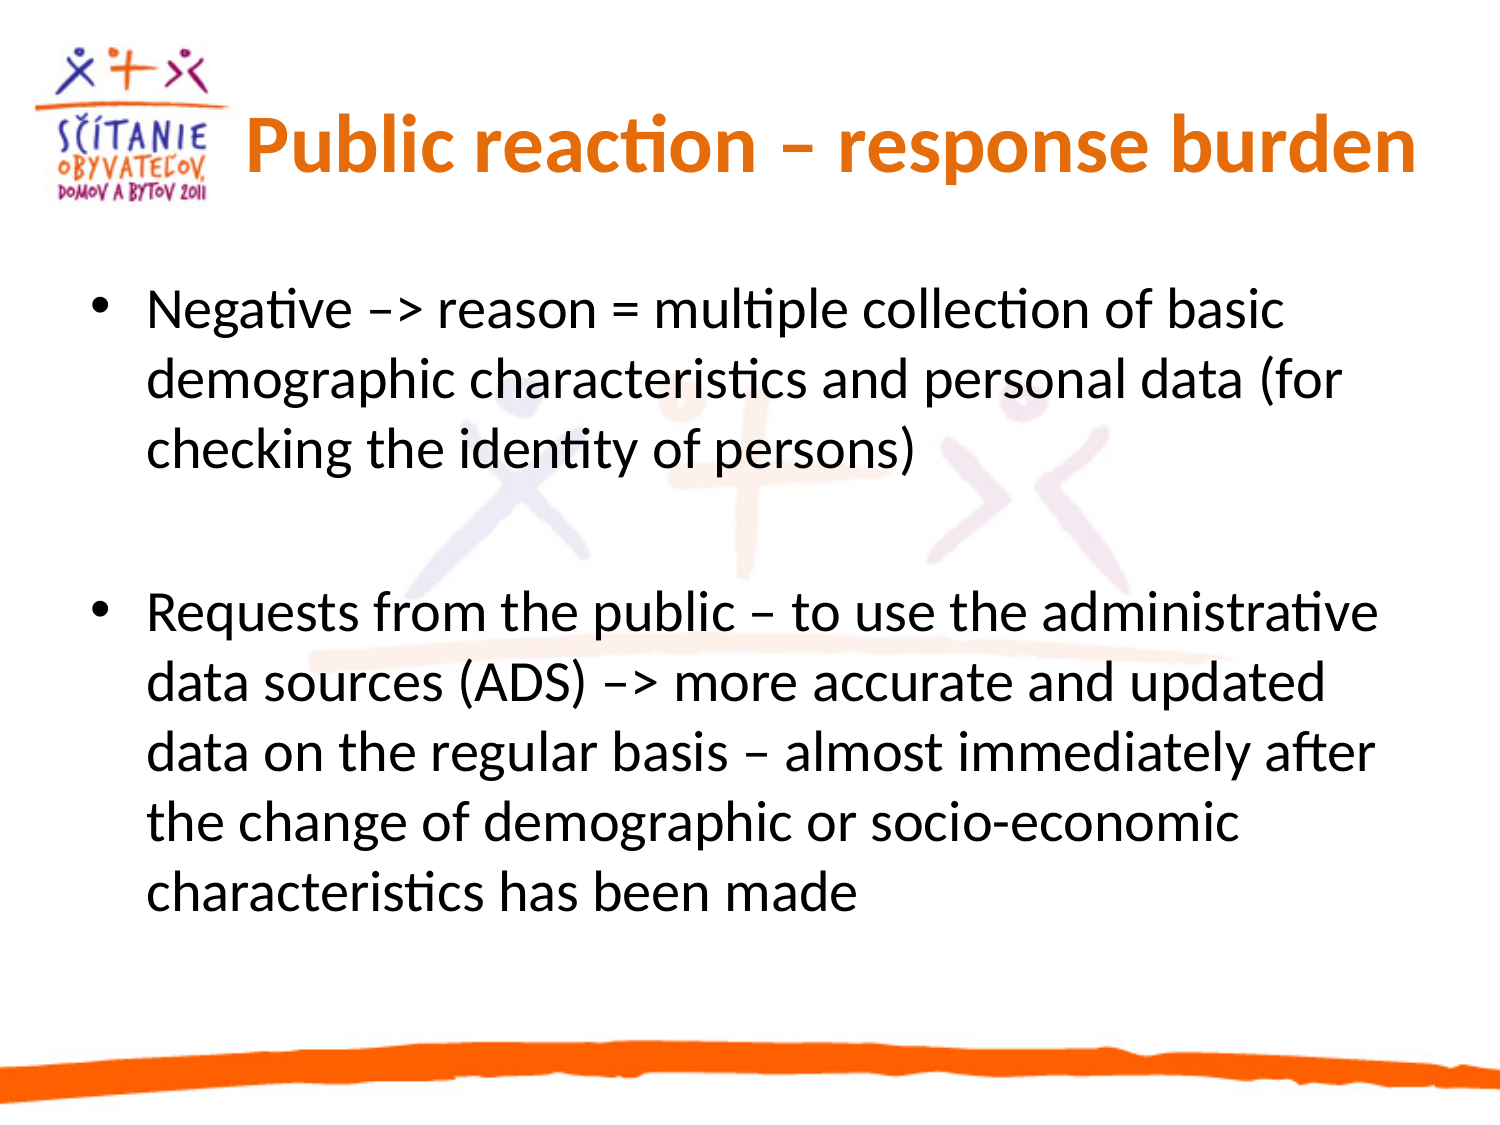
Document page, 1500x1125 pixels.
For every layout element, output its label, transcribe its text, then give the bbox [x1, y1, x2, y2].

picture [0, 0, 1500, 1125]
list Negative –> reason = multiple collection of basic demographic characteristics and personal data (for checking the identity of persons) Requests from the public – to use the administrative data sources (ADS) –> more accurate and updated data on the regular basis – almost immediately after the change of demographic or socio-economic characteristics has been made [74, 262, 1426, 1006]
title Public reaction – response burden [206, 44, 1459, 233]
